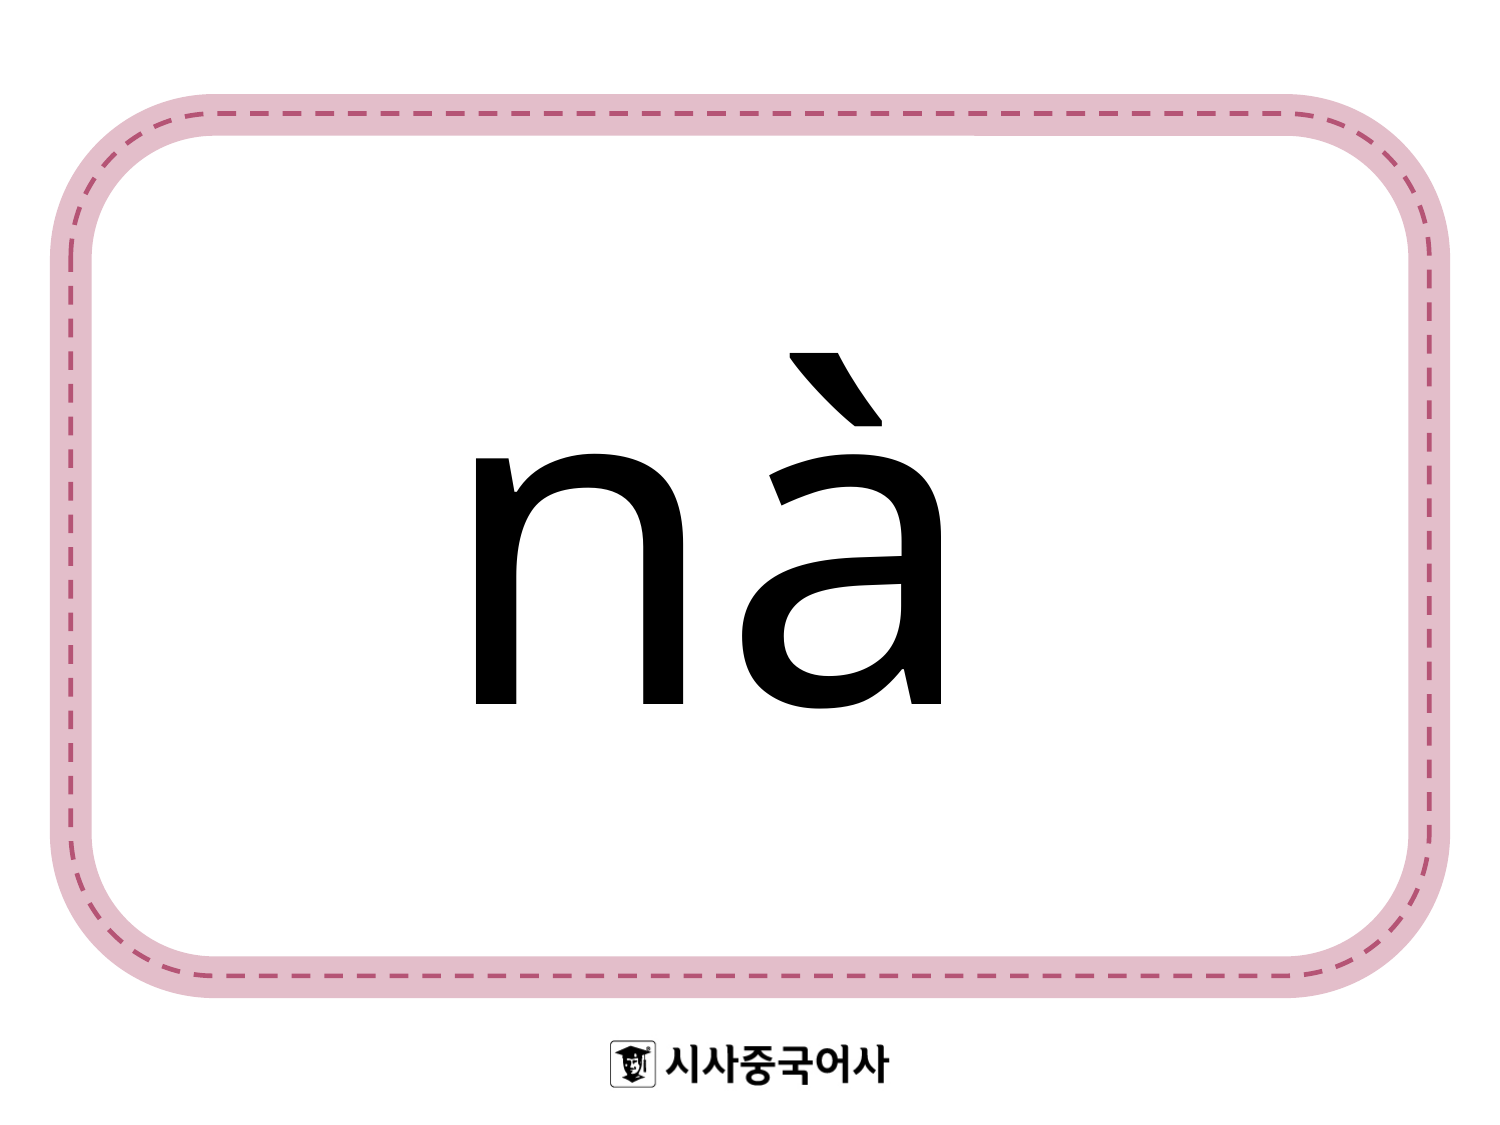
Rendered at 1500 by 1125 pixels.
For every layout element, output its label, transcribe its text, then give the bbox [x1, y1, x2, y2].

picture [602, 1034, 898, 1094]
text_box nà [145, 189, 1354, 853]
